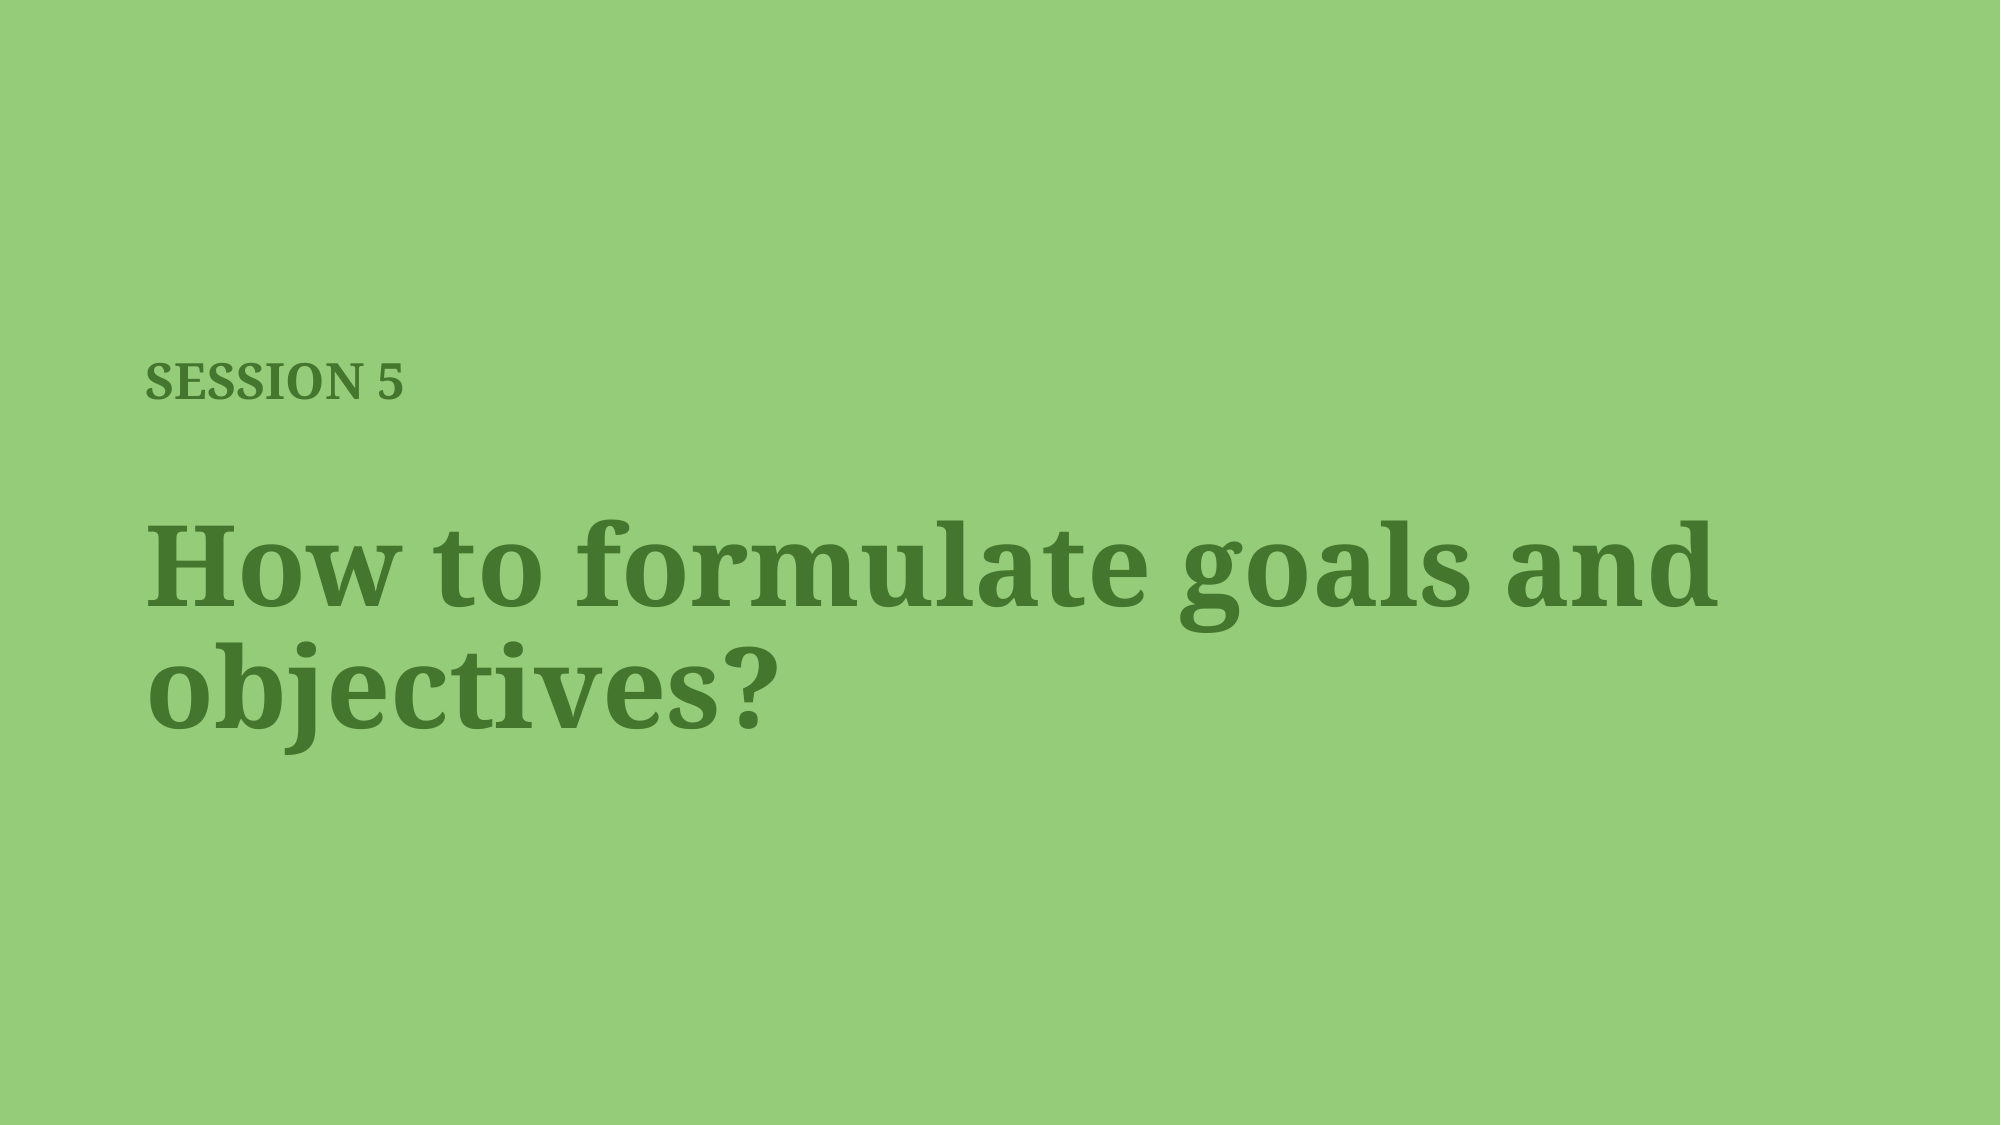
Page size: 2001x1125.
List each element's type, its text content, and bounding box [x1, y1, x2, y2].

text_box SESSION 5 How to formulate goals and objectives? [130, 508, 1792, 601]
